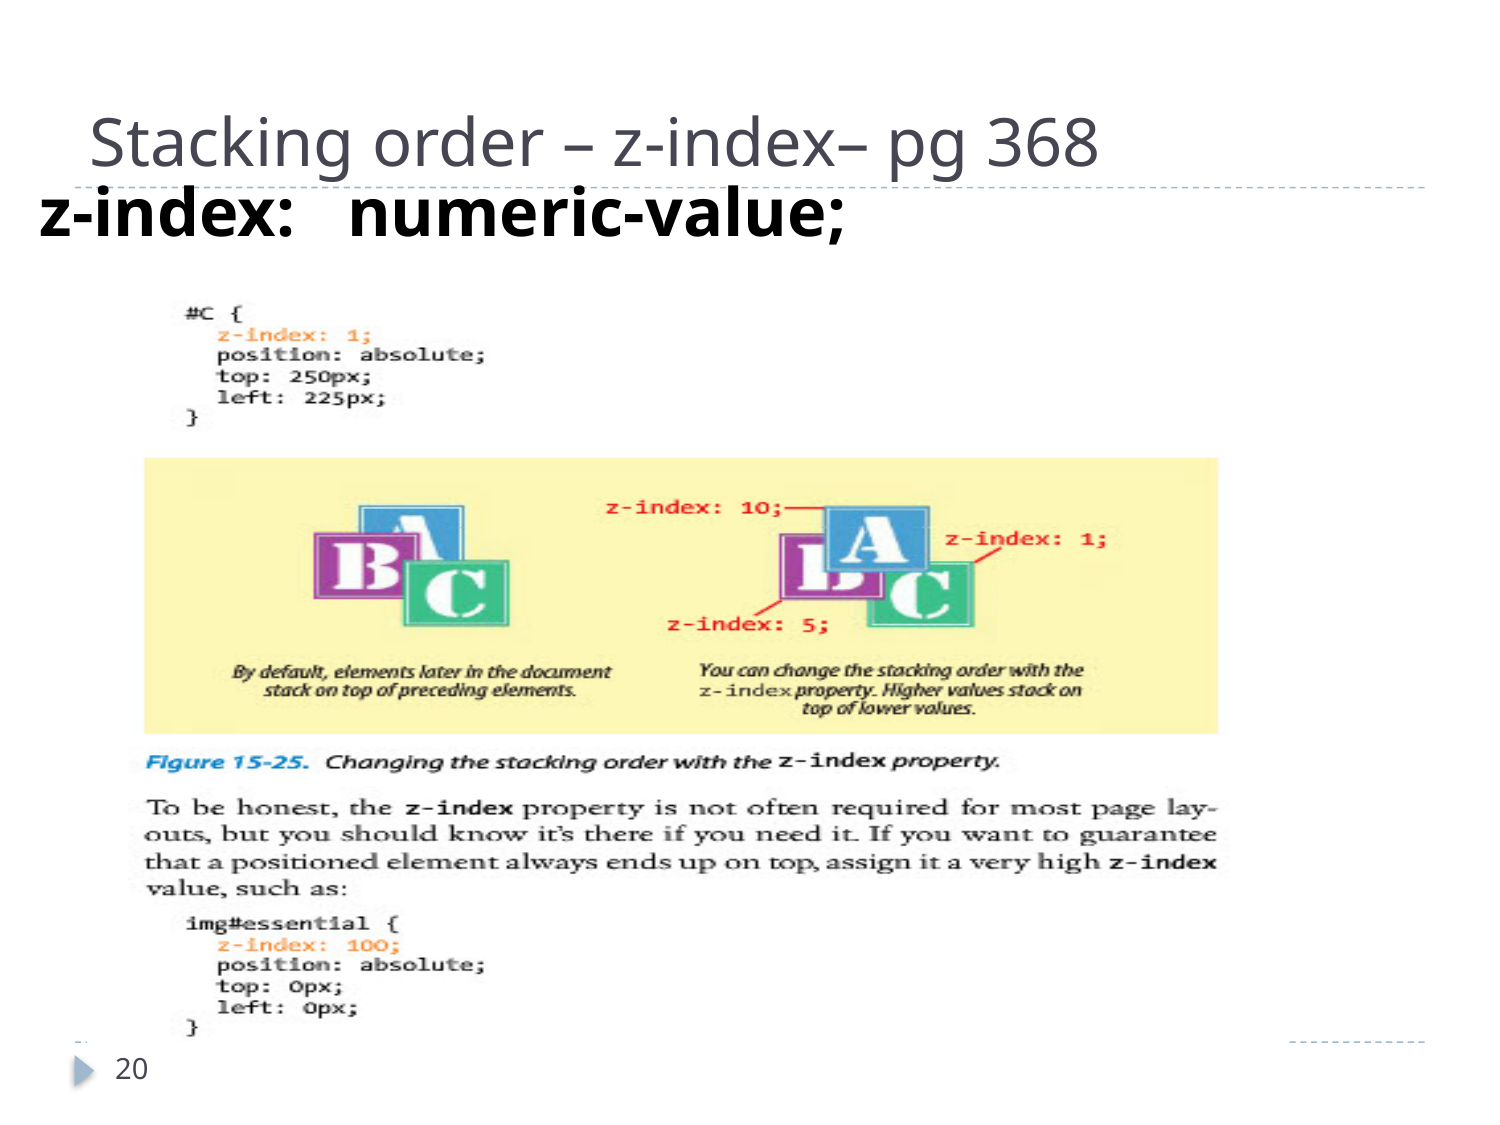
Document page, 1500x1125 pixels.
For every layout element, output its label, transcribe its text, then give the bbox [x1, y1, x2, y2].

slide_number 20 [100, 1064, 426, 1103]
picture [87, 287, 1288, 1051]
list z-index: numeric-value; [24, 162, 1488, 1000]
title Stacking order – z-index– pg 368 [75, 24, 1425, 162]
